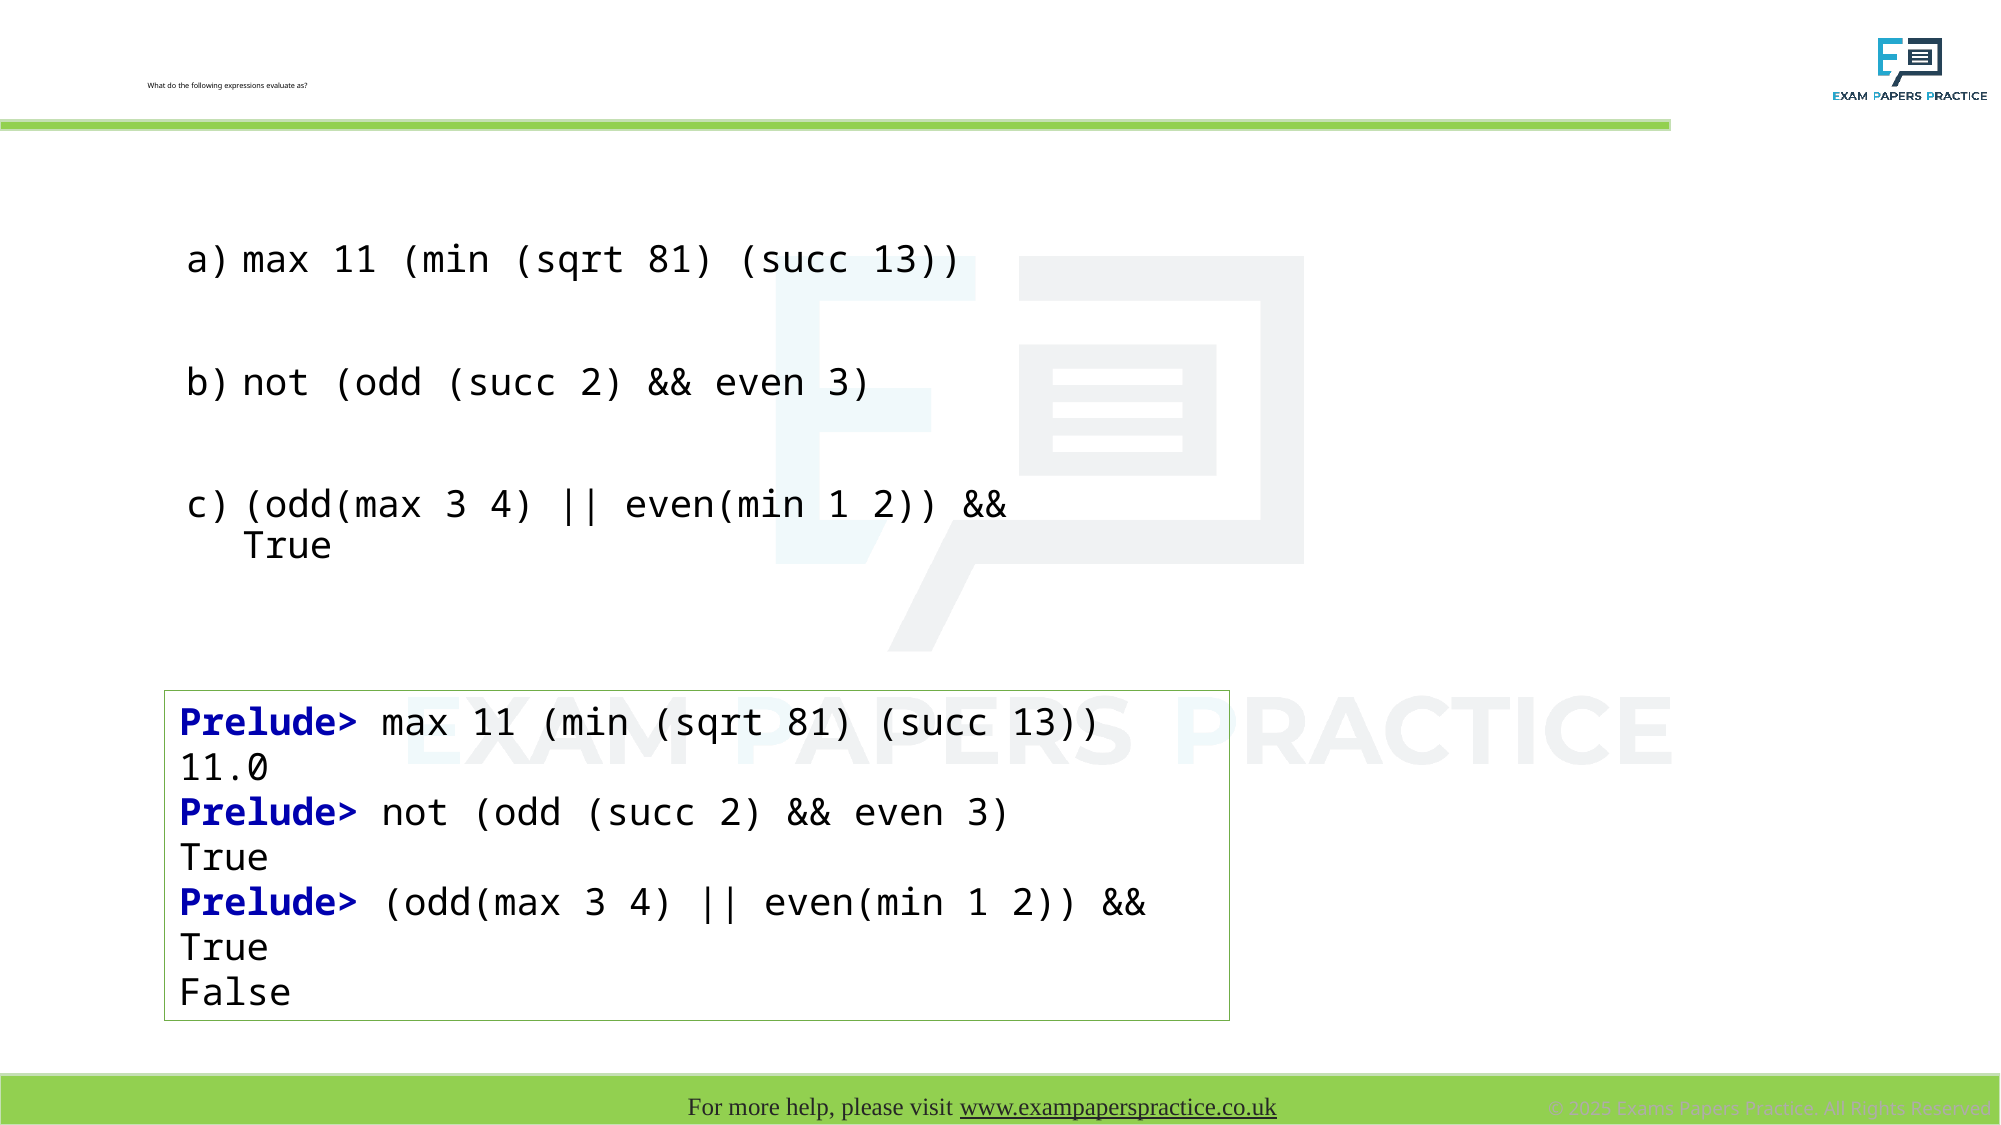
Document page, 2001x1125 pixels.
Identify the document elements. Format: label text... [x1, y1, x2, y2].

title What do the following expressions evaluate as? [132, 75, 1858, 108]
text_box Prelude> max 11 (min (sqrt 81) (succ 13)) 11.0 Prelude> not (odd (succ 2) && even 3) True Prelude> (odd(max 3 4) || even(min 1 2)) && True False [164, 690, 1230, 1021]
list max 11 (min (sqrt 81) (succ 13)) not (odd (succ 2) && even 3) (odd(max 3 4) || even(min 1 2)) && True [171, 232, 1086, 660]
